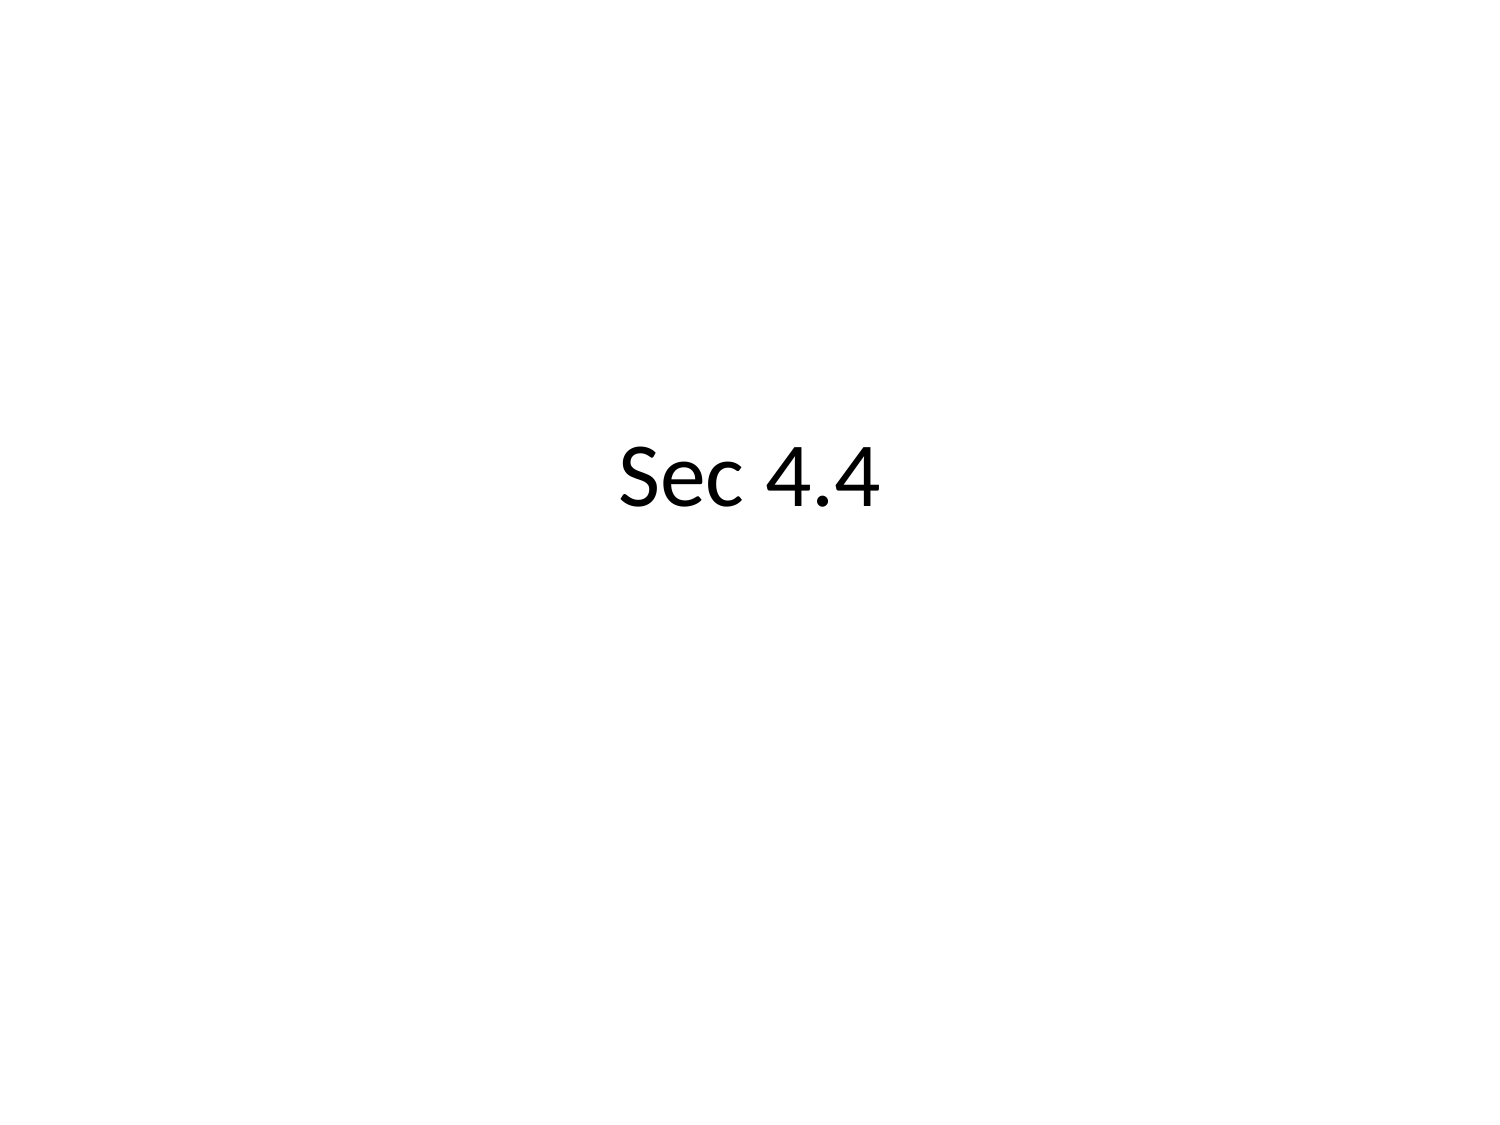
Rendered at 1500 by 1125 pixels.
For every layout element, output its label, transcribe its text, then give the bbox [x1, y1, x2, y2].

title Sec 4.4 [112, 349, 1388, 591]
